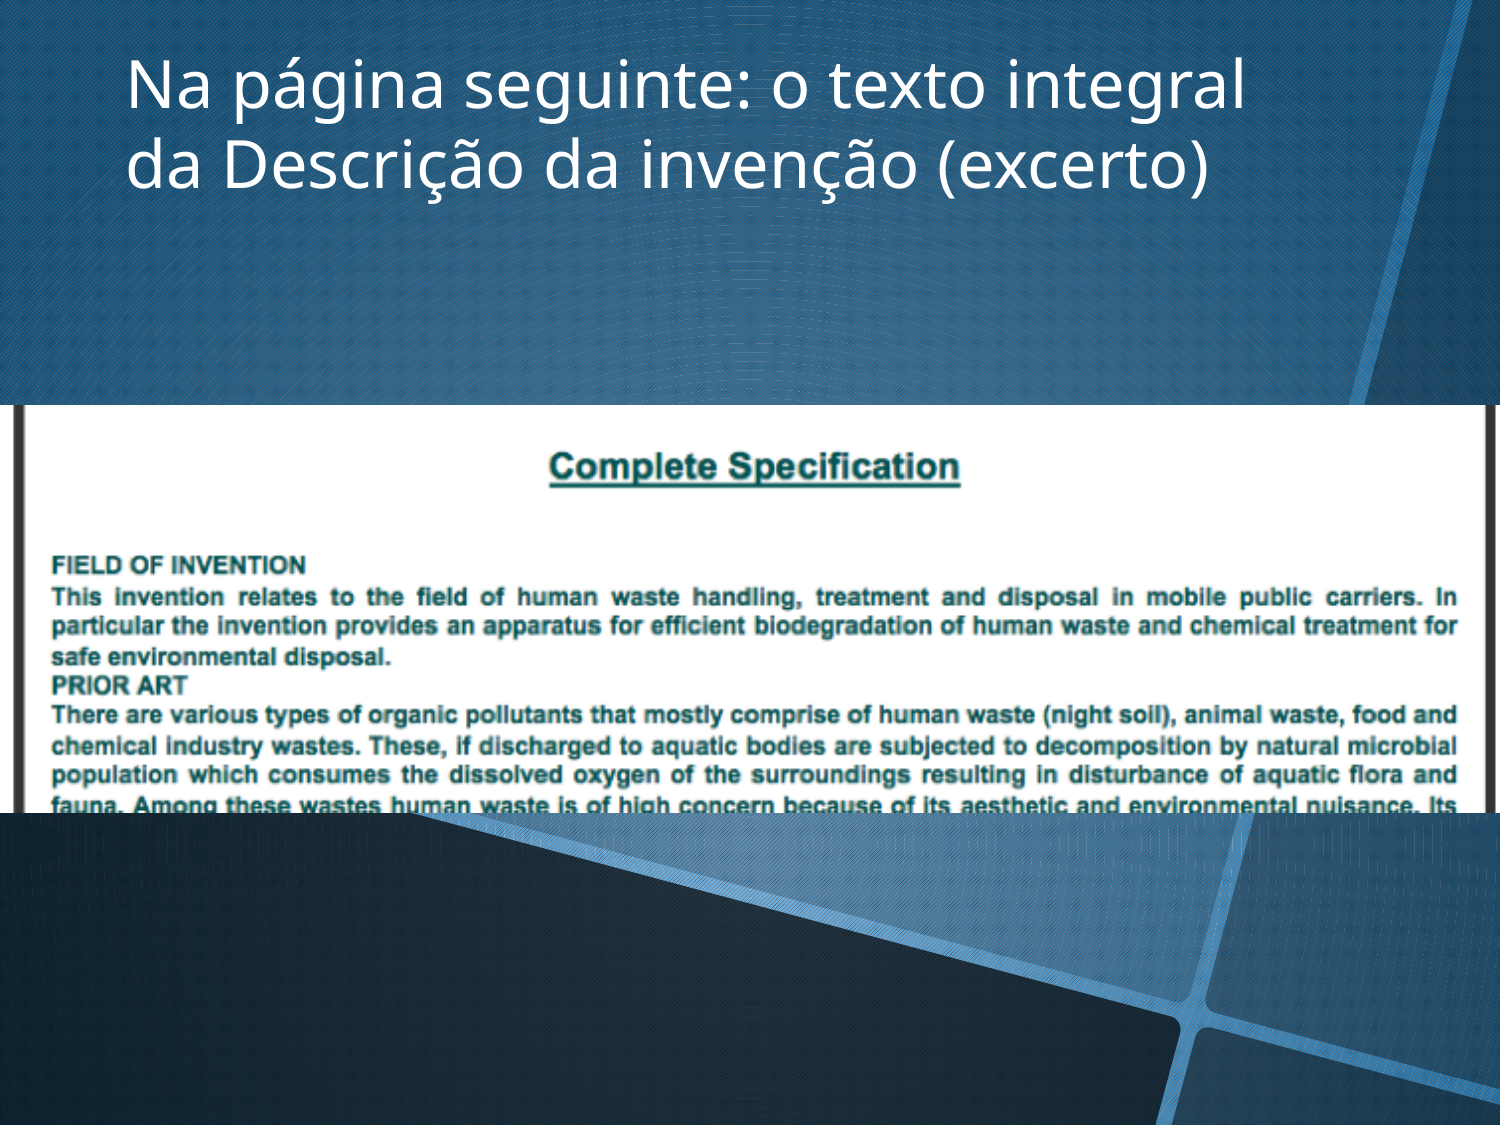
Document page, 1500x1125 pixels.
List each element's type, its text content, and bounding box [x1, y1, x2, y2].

text_box Na página seguinte: o texto integral da Descrição da invenção (excerto) [111, 34, 1304, 209]
picture [0, 404, 1500, 813]
